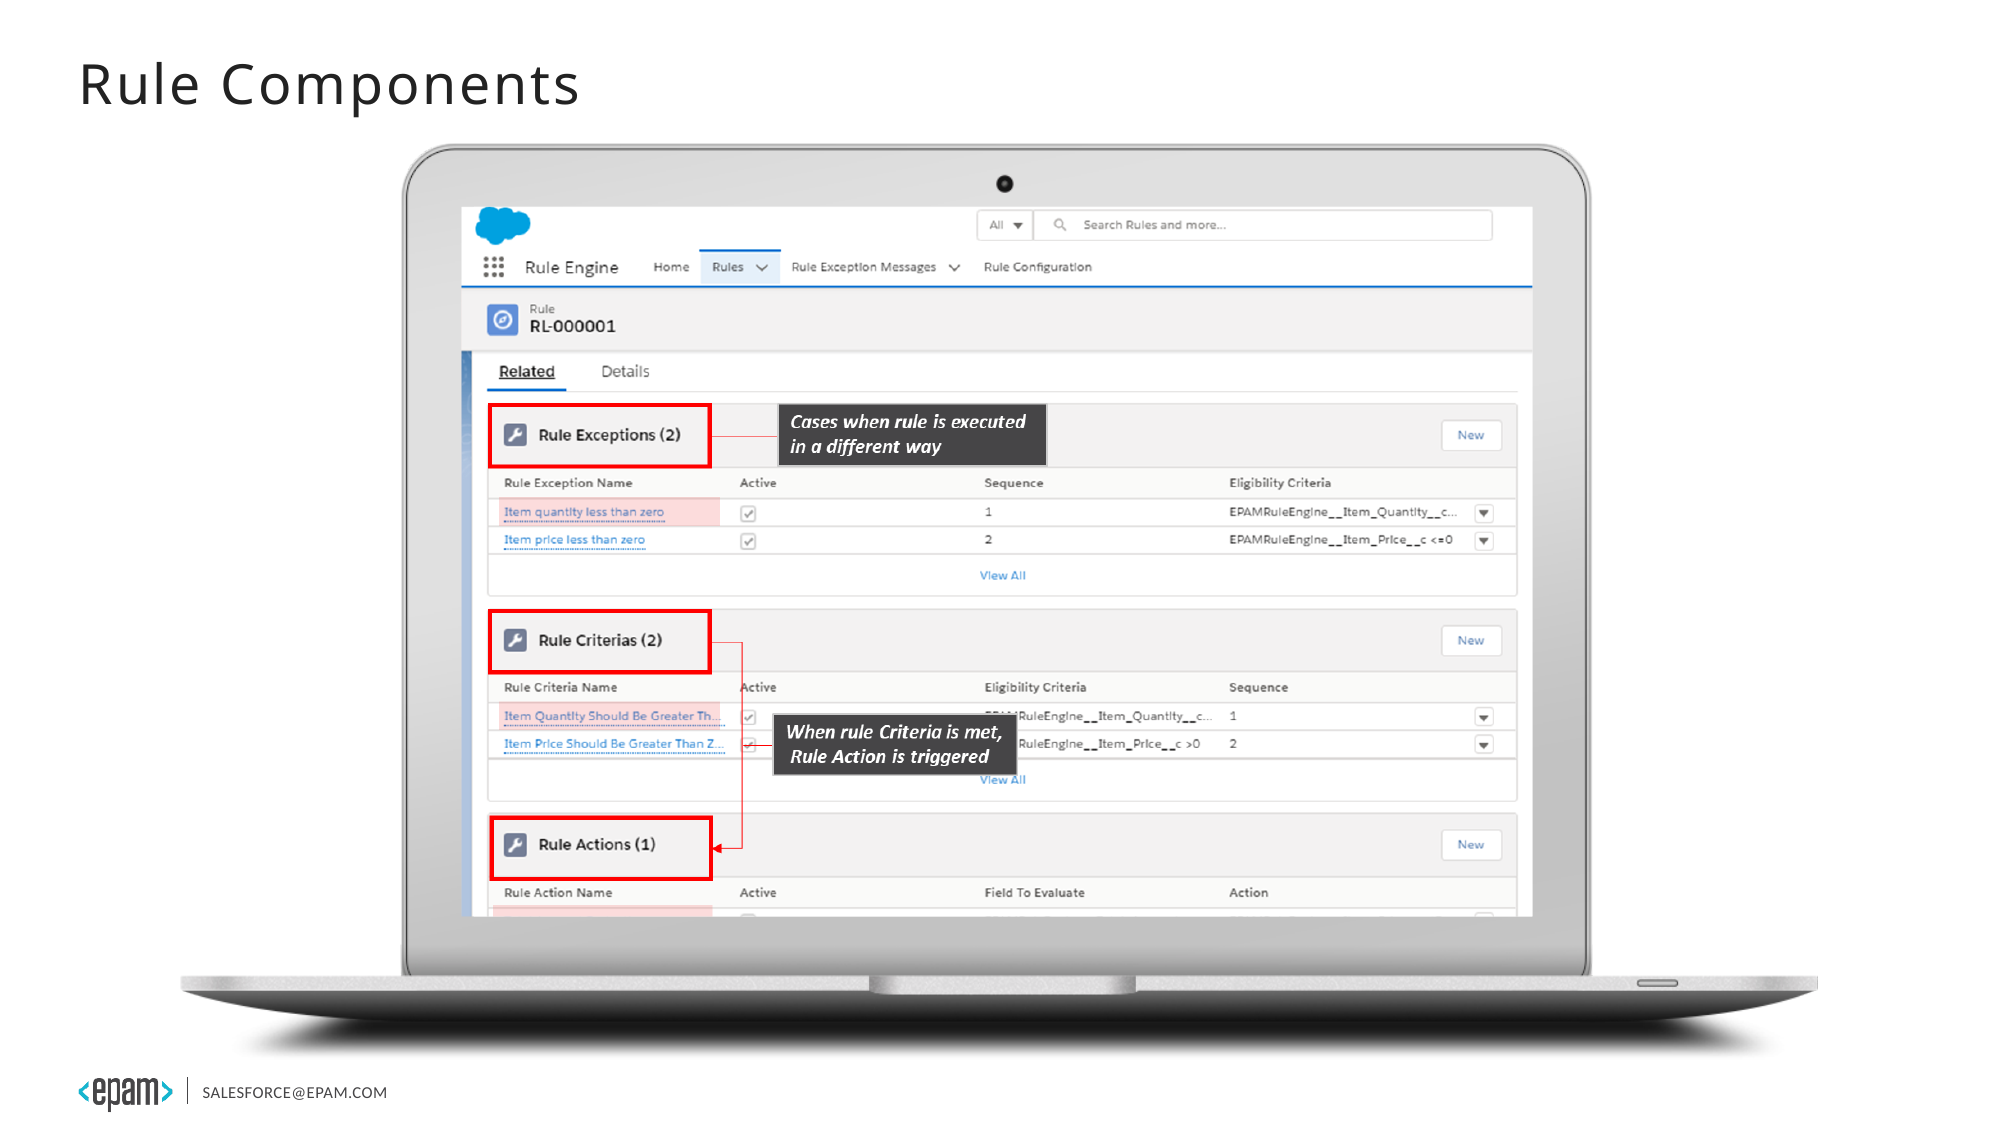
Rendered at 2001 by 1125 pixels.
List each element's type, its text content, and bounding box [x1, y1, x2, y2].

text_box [180, 143, 1819, 1061]
picture [67, 1065, 183, 1124]
title Rule Components [78, 49, 1922, 117]
